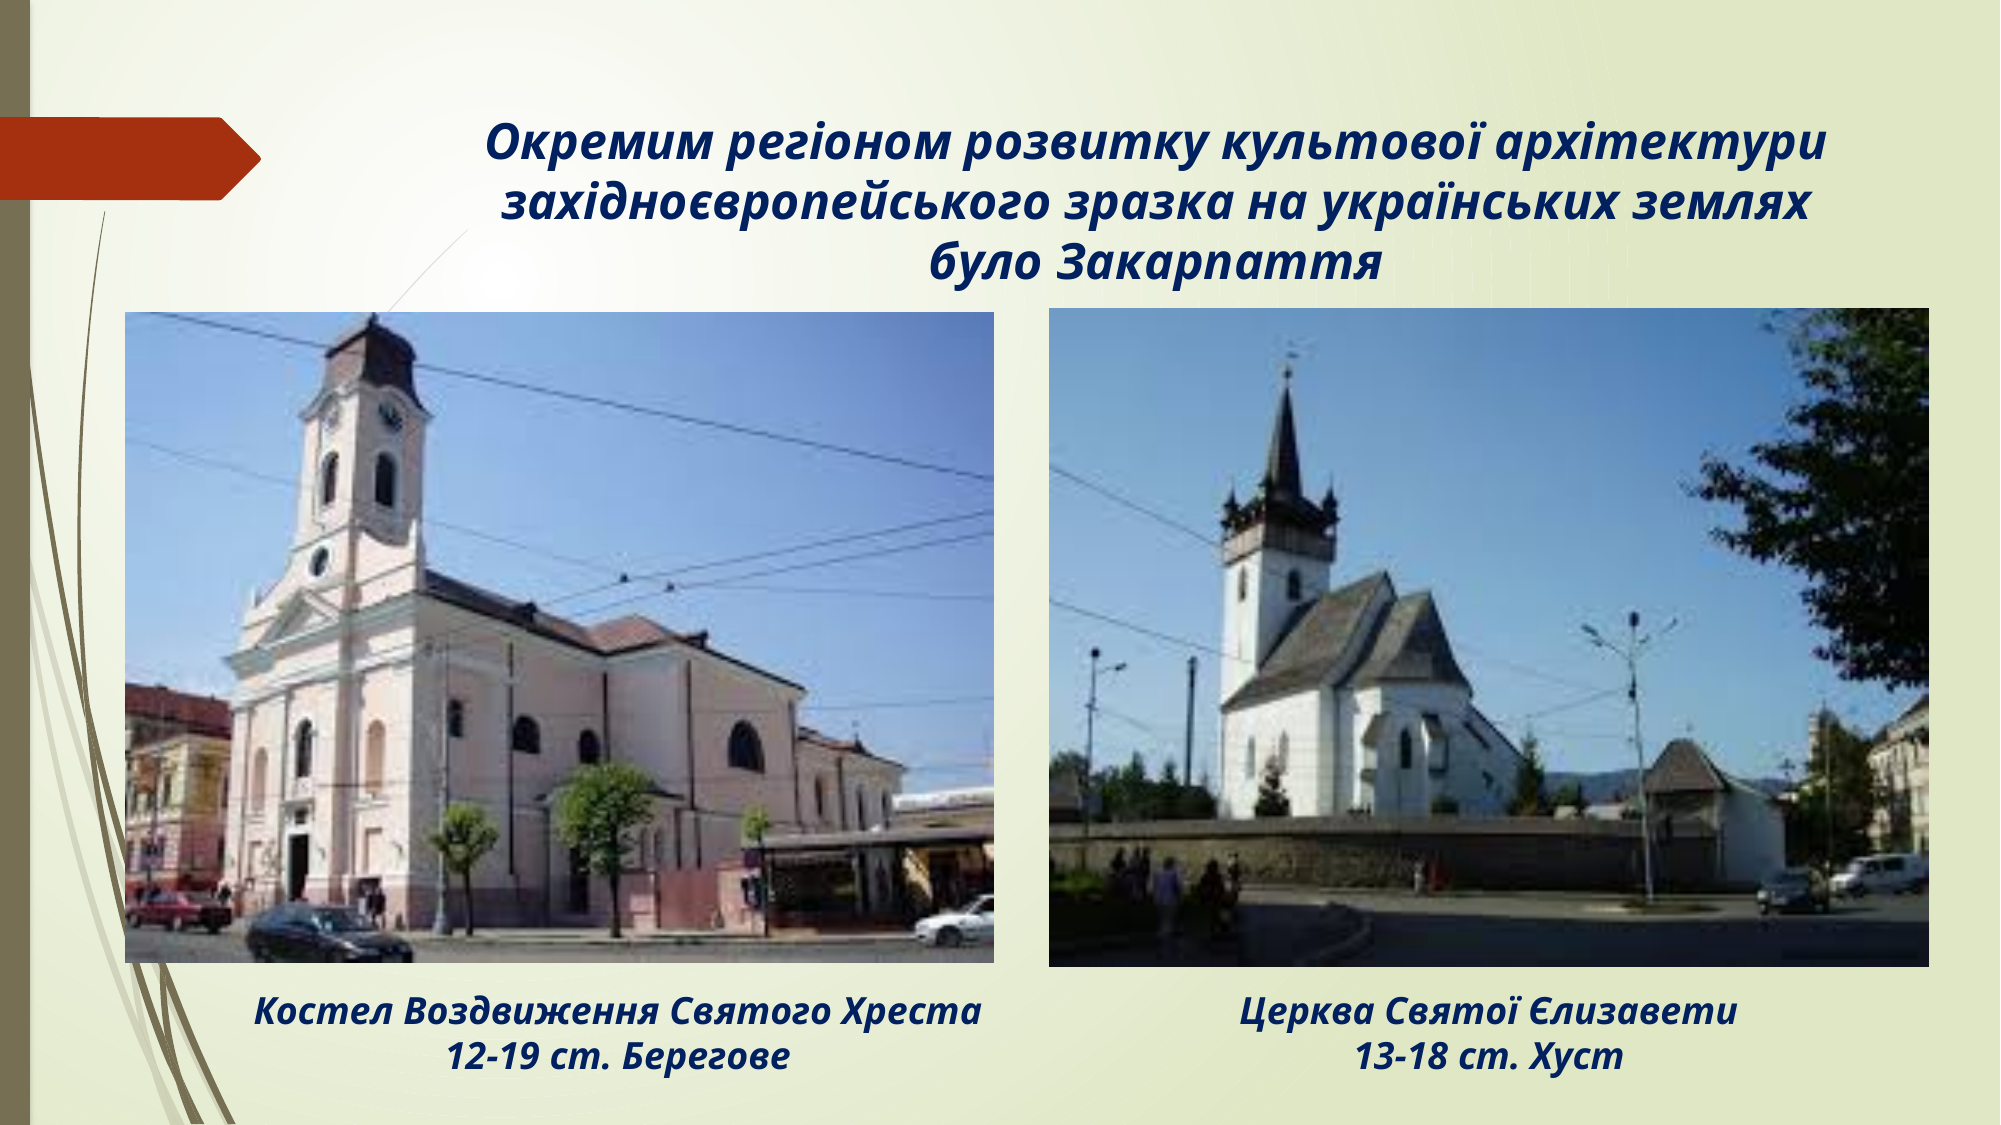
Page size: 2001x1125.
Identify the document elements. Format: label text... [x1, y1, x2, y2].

picture [1049, 308, 1929, 967]
text_box Костел Воздвиження Святого Хреста 12-19 ст. Берегове [209, 979, 1028, 1085]
picture [124, 312, 994, 964]
title Окремим регіоном розвитку культової архітектури західноєвропейського зразка на українських землях було Закарпаття [425, 102, 1888, 313]
text_box Церква Святої Єлизавети 13-18 ст. Хуст [1192, 979, 1786, 1085]
